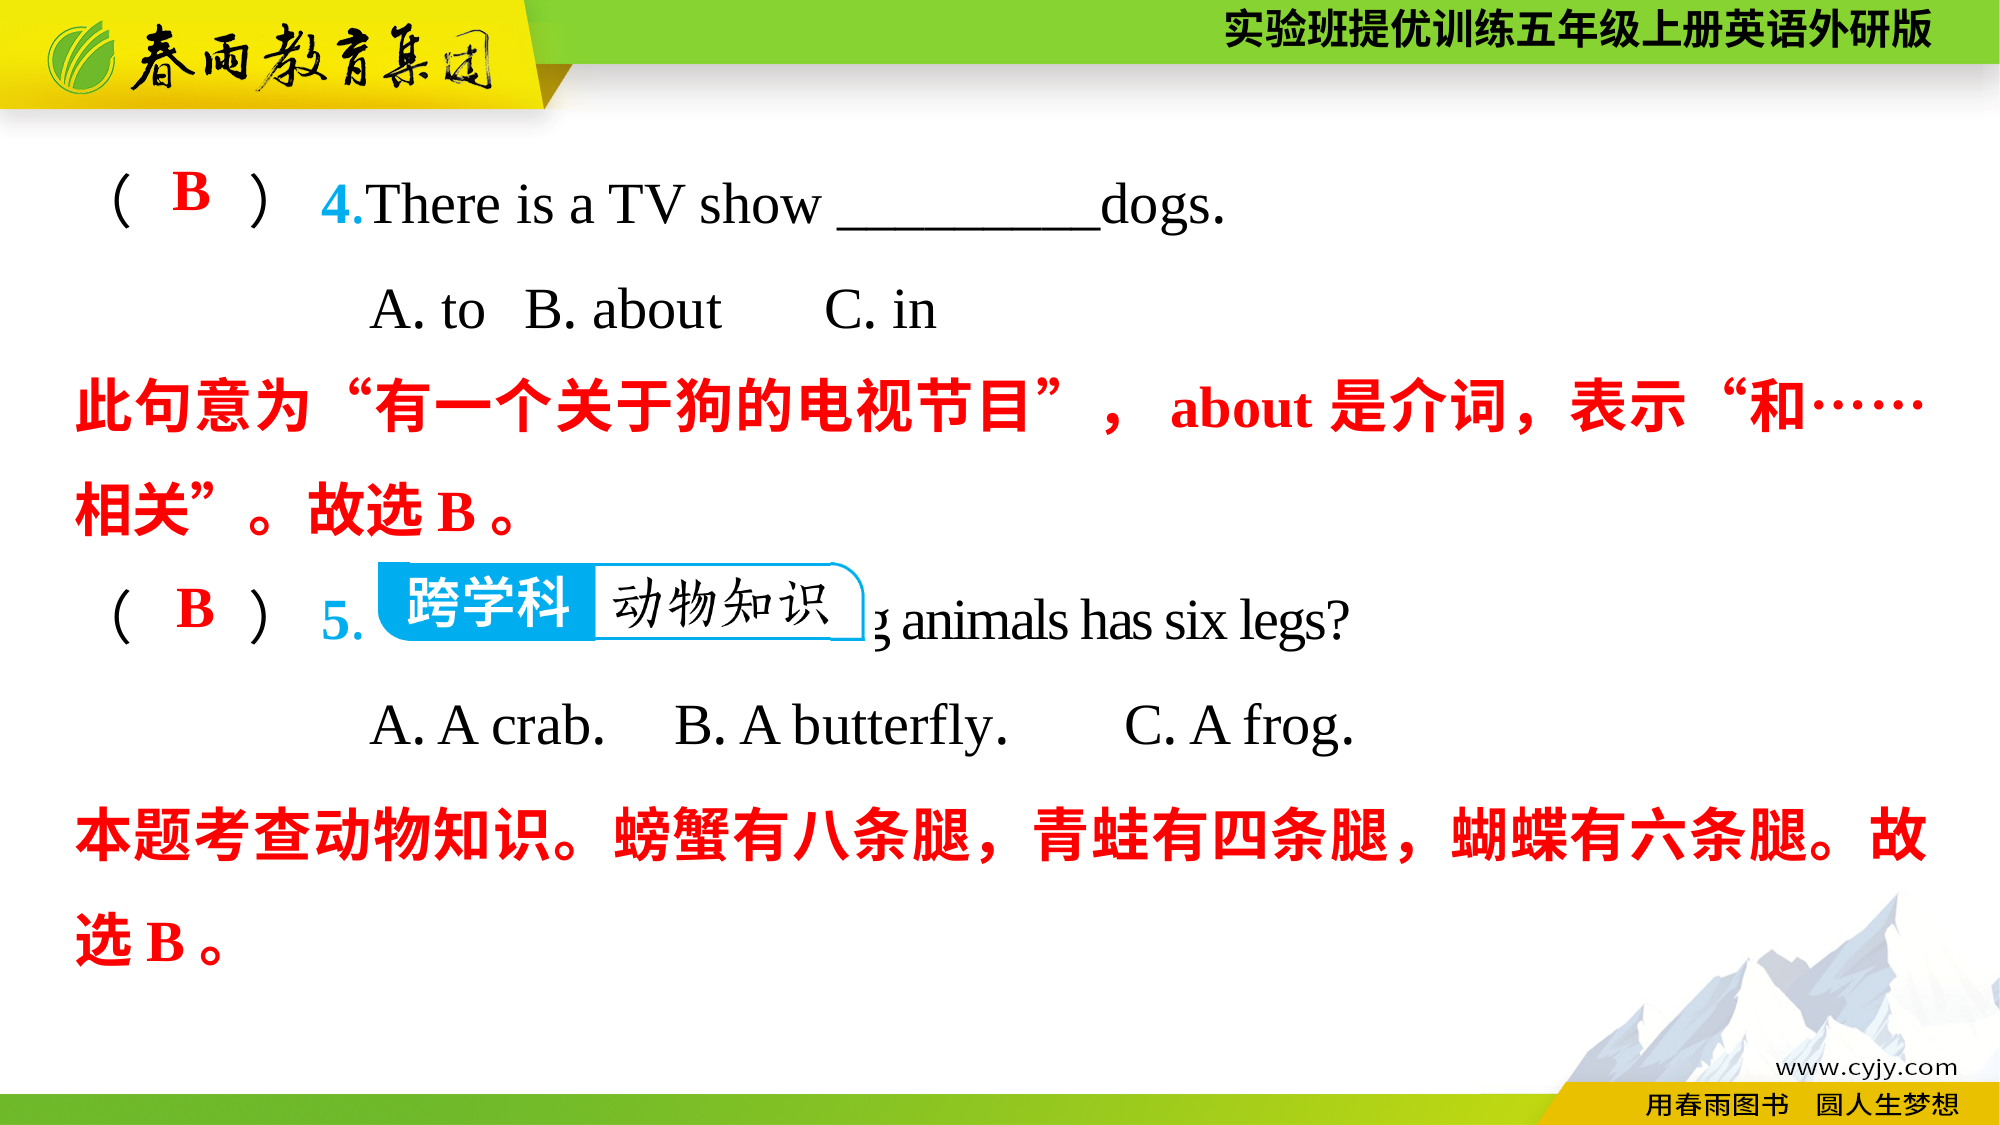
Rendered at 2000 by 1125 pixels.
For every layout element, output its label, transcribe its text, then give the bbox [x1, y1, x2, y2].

picture [0, 0, 2000, 1125]
text_box B [157, 144, 226, 230]
text_box 本题考查动物知识。螃蟹有八条腿，青蛙有四条腿，蝴蝶有六条腿。故选B。 [59, 755, 1944, 981]
list （ ）4.There is a TV show _________dogs. A. to B. about C. in [59, 122, 1944, 326]
text_box B [161, 561, 231, 647]
text_box 此句意为“有一个关于狗的电视节目”，about是介词，表示“和……相关”。故选B。 [59, 326, 1944, 538]
text_box （ ）5. Which of the following animals has six legs? A. A crab. B. A butterfly. C. A frog. [59, 538, 1944, 755]
